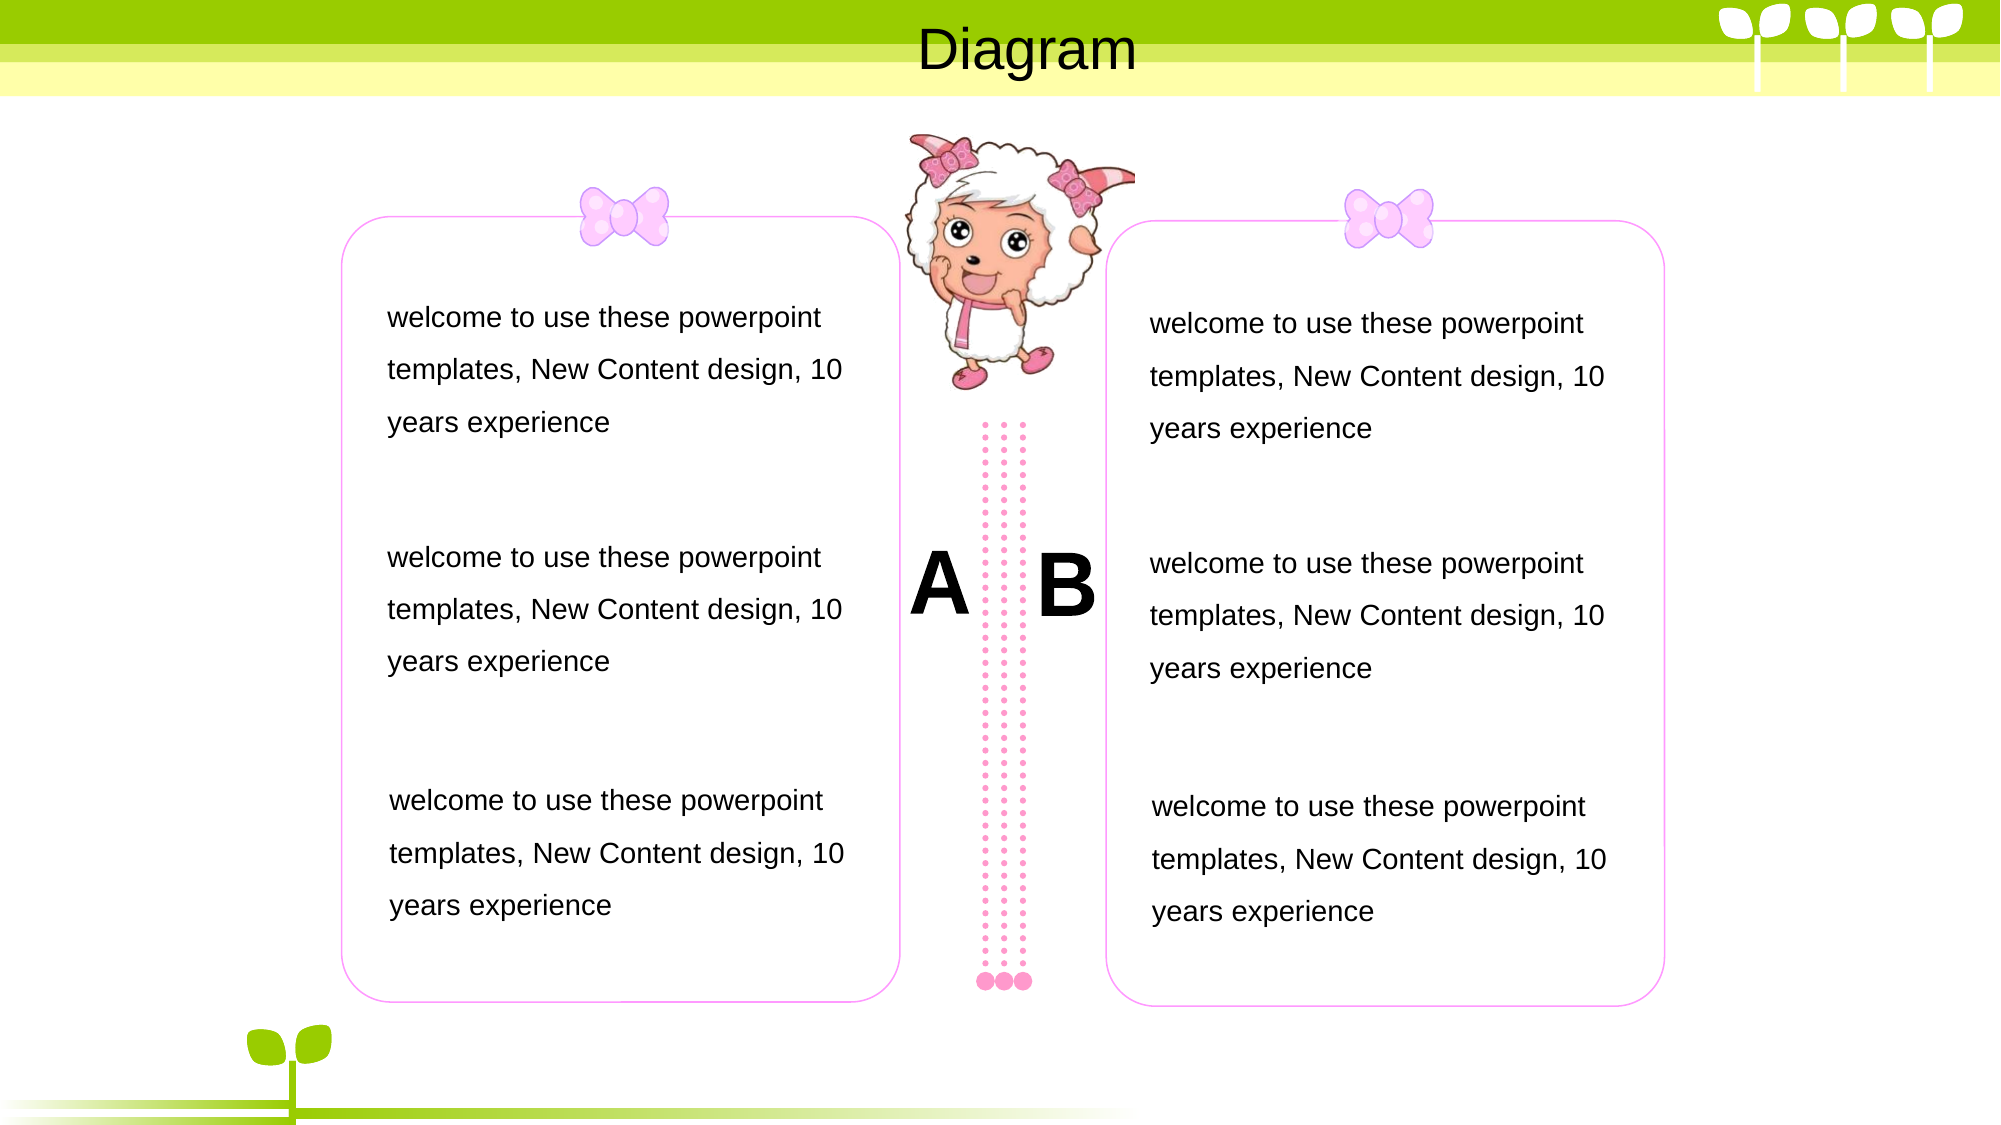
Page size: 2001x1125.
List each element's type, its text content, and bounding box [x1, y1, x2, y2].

text_box [1106, 220, 1665, 1007]
text_box welcome to use these powerpoint templates, New Content design, 10 years experience [374, 756, 876, 929]
text_box [1016, 975, 1030, 988]
text_box welcome to use these powerpoint templates, New Content design, 10 years experience [372, 273, 874, 446]
text_box welcome to use these powerpoint templates, New Content design, 10 years experience [1135, 279, 1637, 452]
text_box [1335, 189, 1438, 249]
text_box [570, 186, 673, 247]
picture [901, 118, 1135, 397]
text_box welcome to use these powerpoint templates, New Content design, 10 years experience [372, 512, 874, 685]
text_box [341, 216, 900, 1003]
text_box [997, 975, 1011, 988]
text_box welcome to use these powerpoint templates, New Content design, 10 years experience [1137, 762, 1639, 935]
text_box welcome to use these powerpoint templates, New Content design, 10 years experience [1135, 519, 1637, 692]
text_box [979, 975, 992, 988]
title Diagram [127, 0, 1928, 94]
